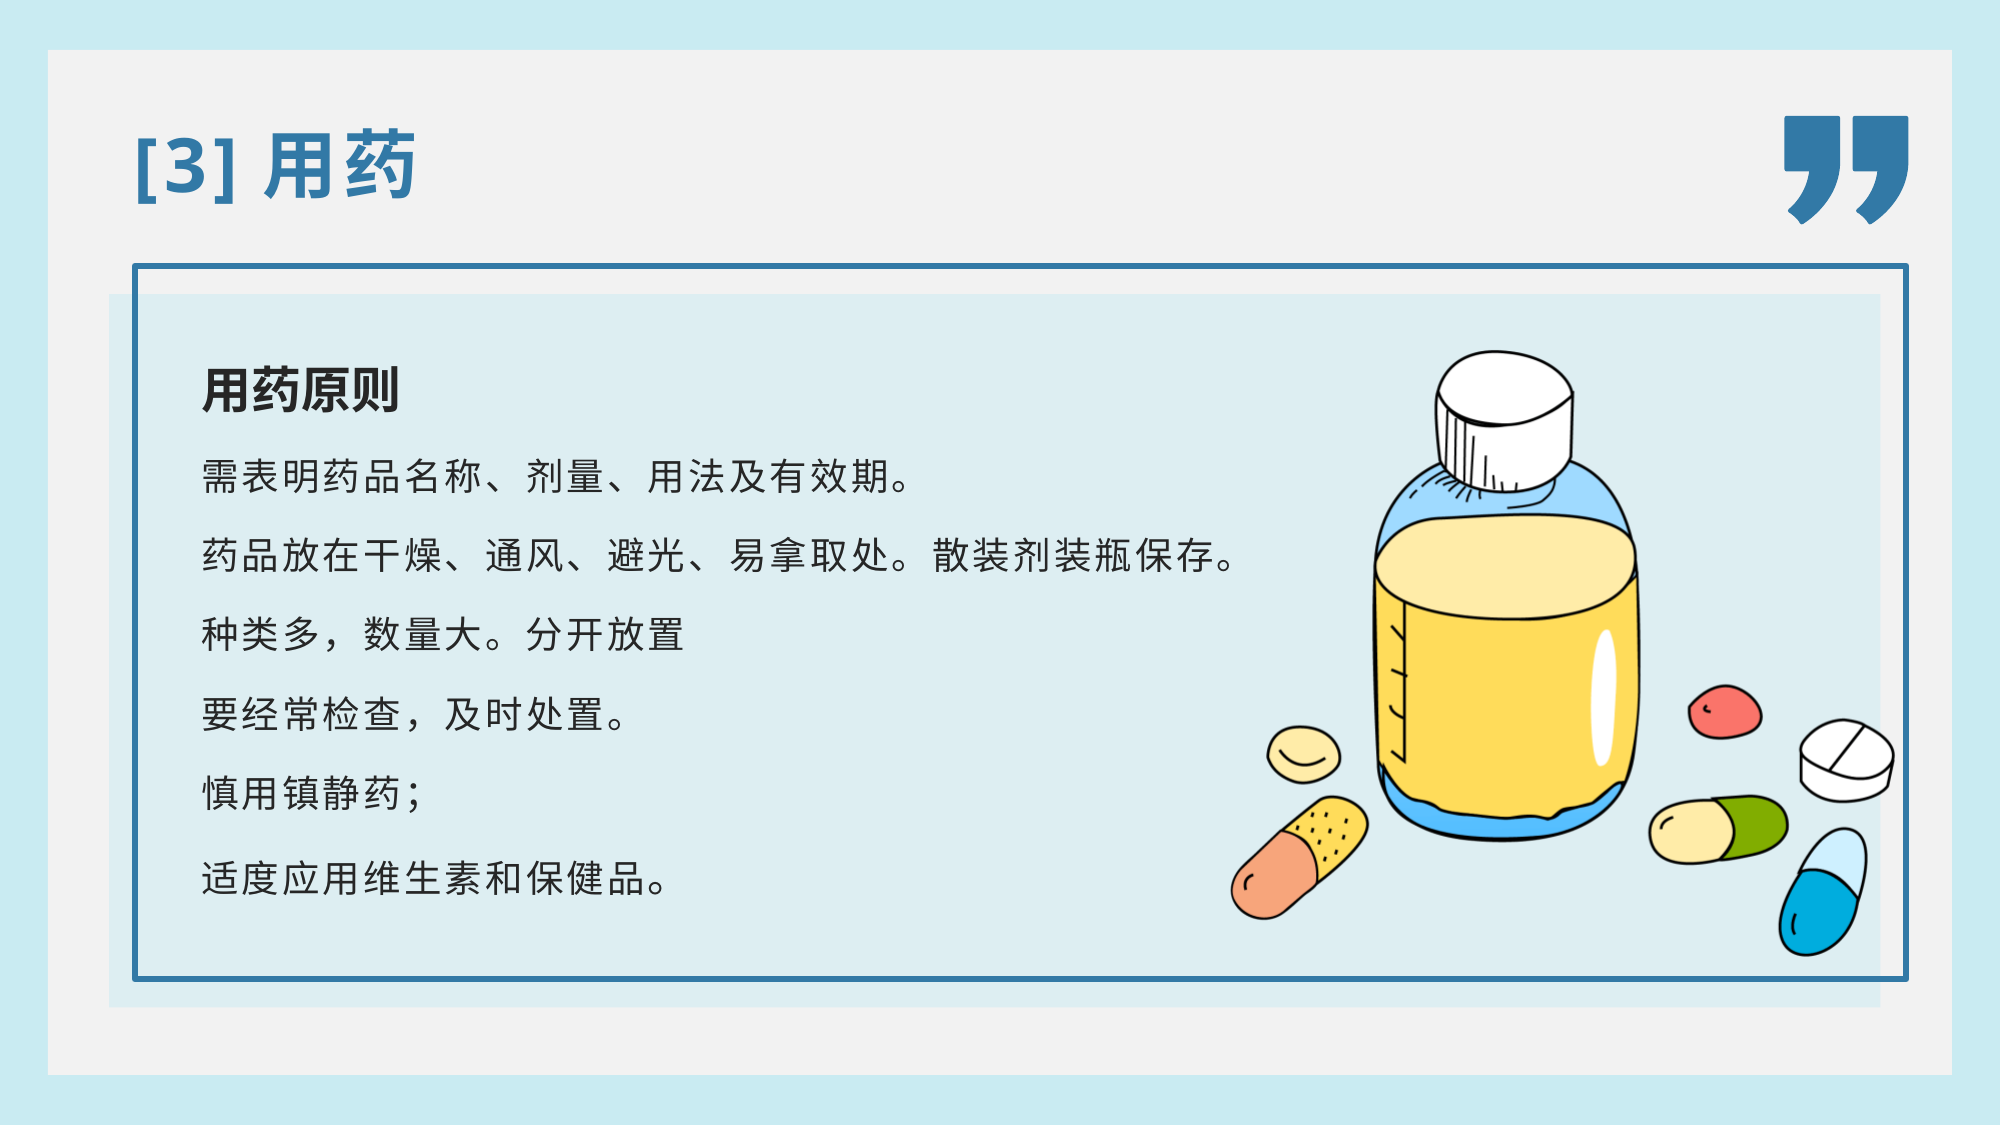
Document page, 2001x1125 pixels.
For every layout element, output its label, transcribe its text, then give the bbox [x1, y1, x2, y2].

text_box 用药原则 需表明药品名称、剂量、用法及有效期。 药品放在干燥、通风、避光、易拿取处。散装剂装瓶保存。 种类多，数量大。分开放置 要经常检查，及时处置。 慎用镇静药； 适度应用维生素和保健品。 [186, 332, 1123, 912]
text_box [133, 264, 1123, 981]
text_box [107, 292, 1123, 1010]
picture [1128, 221, 2000, 1094]
text_box [3]用药 [118, 84, 1500, 240]
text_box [1786, 117, 1907, 220]
text_box [46, 48, 1954, 1077]
